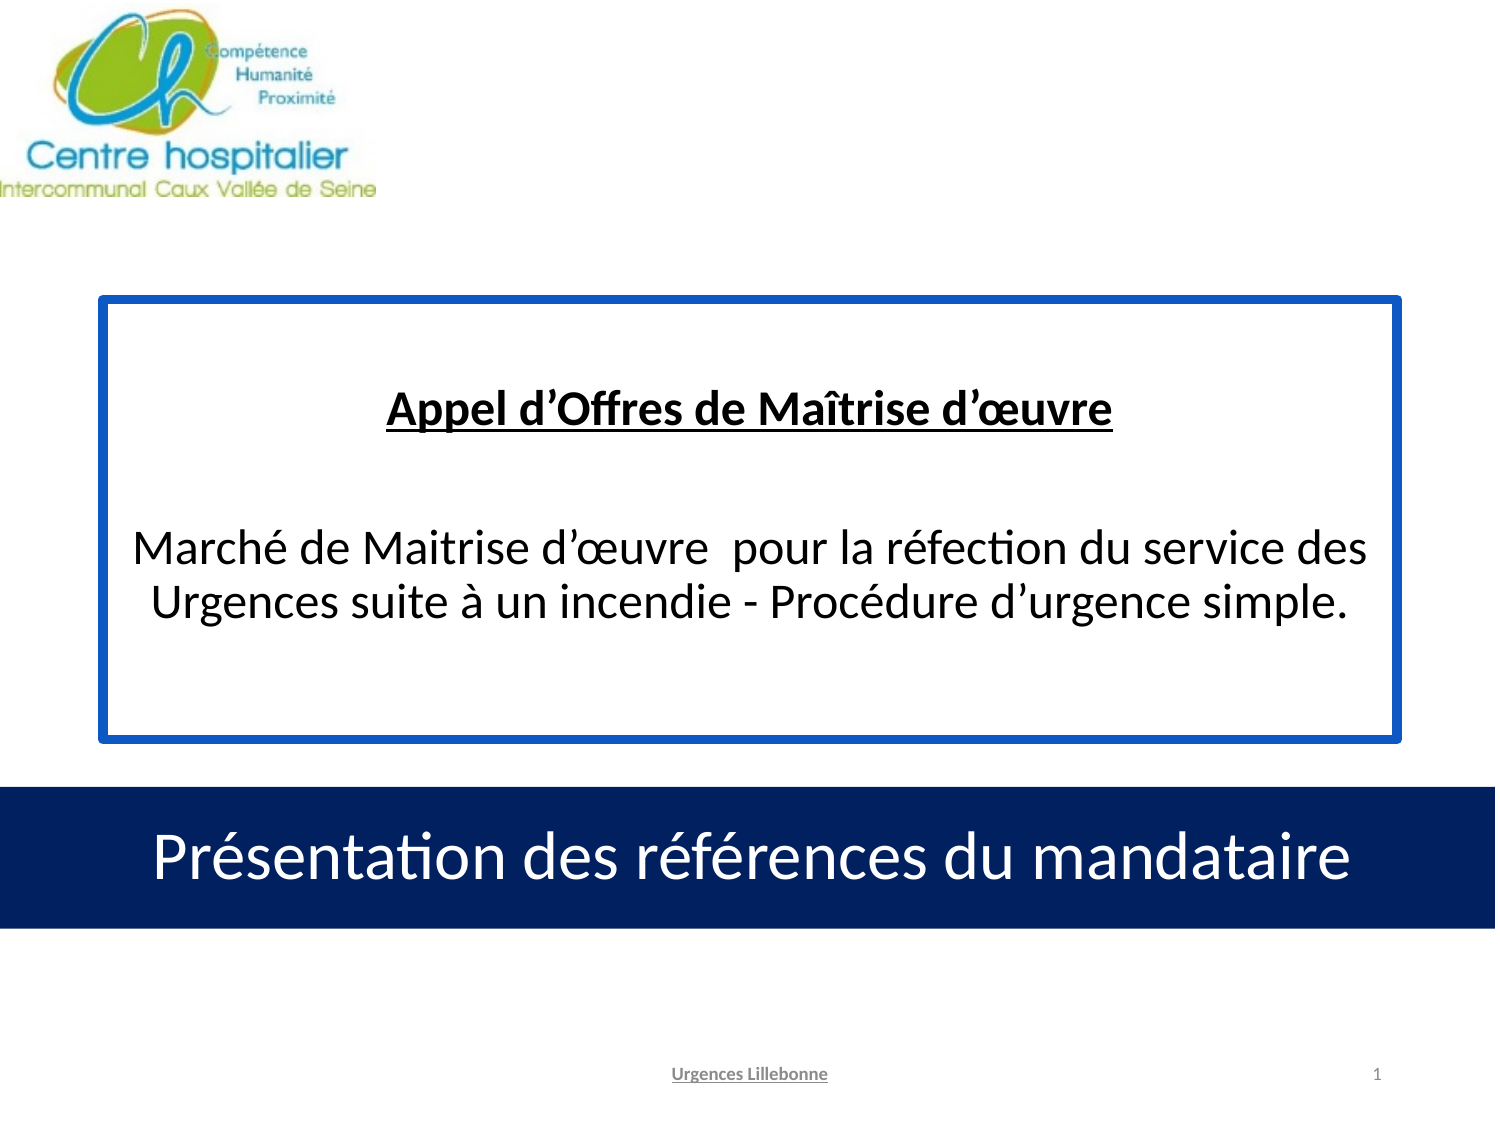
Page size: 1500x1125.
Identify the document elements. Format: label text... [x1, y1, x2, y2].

slide_number 1 [1059, 1042, 1397, 1103]
title Présentation des références du mandataire [0, 786, 1495, 929]
picture [0, 3, 376, 197]
list Appel d’Offres de Maîtrise d’œuvre Marché de Maitrise d’œuvre pour la réfection du service des Urgences suite à un incendie - Procédure d’urgence simple. [103, 299, 1397, 740]
footer Urgences Lillebonne [496, 1042, 1004, 1103]
